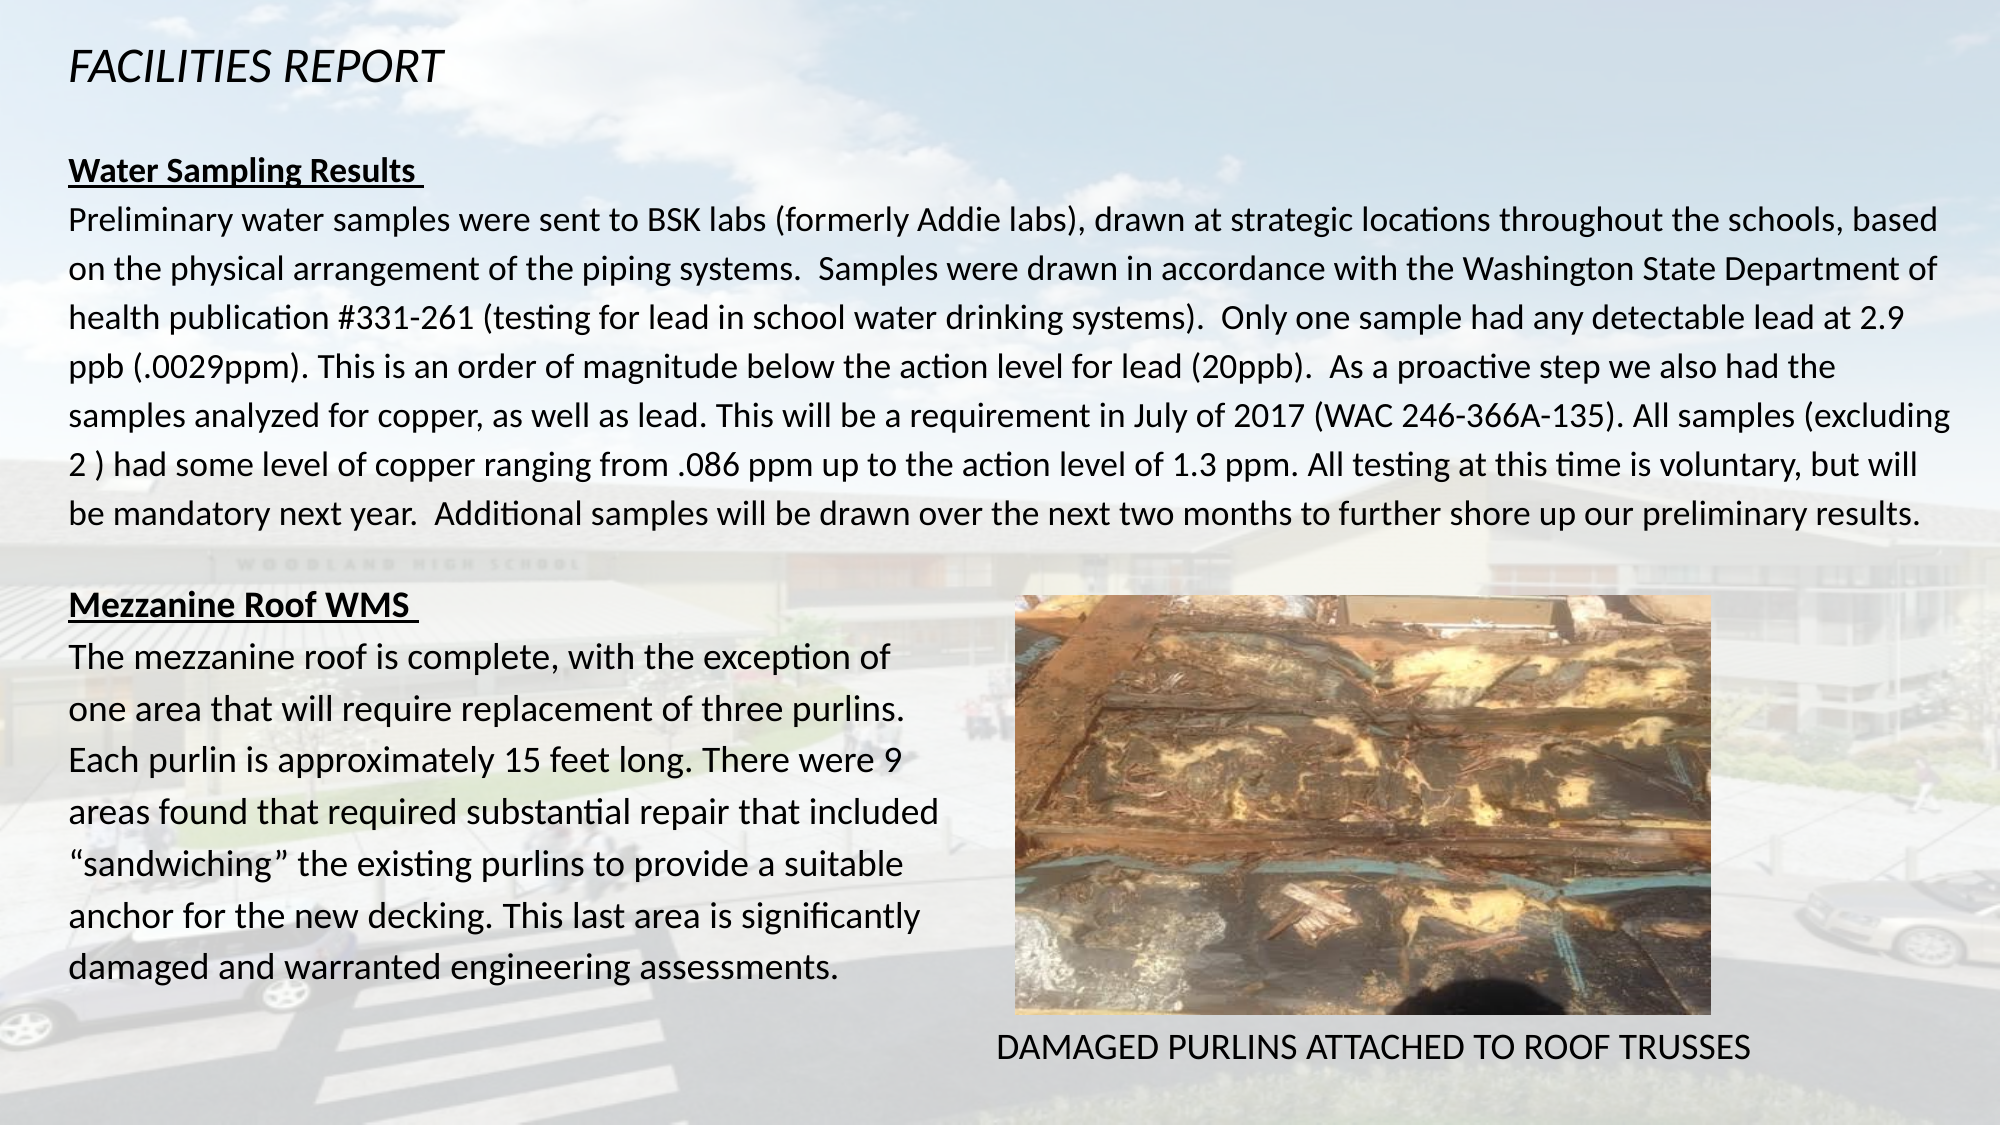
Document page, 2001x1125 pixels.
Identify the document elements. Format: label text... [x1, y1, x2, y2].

text_box DAMAGED PURLINS ATTACHED TO ROOF TRUSSES [981, 1014, 1794, 1075]
picture [1015, 595, 1711, 1015]
text_box Mezzanine Roof WMS The mezzanine roof is complete, with the exception of one area that will require replacement of three purlins. Each purlin is approximately 15 feet long. There were 9 areas found that required substantial repair that included “sandwiching” the existing purlins to provide a suitable anchor for the new decking. This last area is significantly damaged and warranted engineering assessments. [53, 566, 959, 1040]
text_box FACILITIES REPORT Water Sampling Results Preliminary water samples were sent to BSK labs (formerly Addie labs), drawn at strategic locations throughout the schools, based on the physical arrangement of the piping systems. Samples were drawn in accordance with the Washington State Department of health publication #331-261 (testing for lead in school water drinking systems). Only one sample had any detectable lead at 2.9 ppb (.0029ppm). This is an order of magnitude below the action level for lead (20ppb). As a proactive step we also had the samples analyzed for copper, as well as lead. This will be a requirement in July of 2017 (WAC 246-366A-135). All samples (excluding 2 ) had some level of copper ranging from .086 ppm up to the action level of 1.3 ppm. All testing at this time is voluntary, but will be mandatory next year. Additional samples will be drawn over the next two months to further shore up our preliminary results. [53, 15, 1978, 540]
